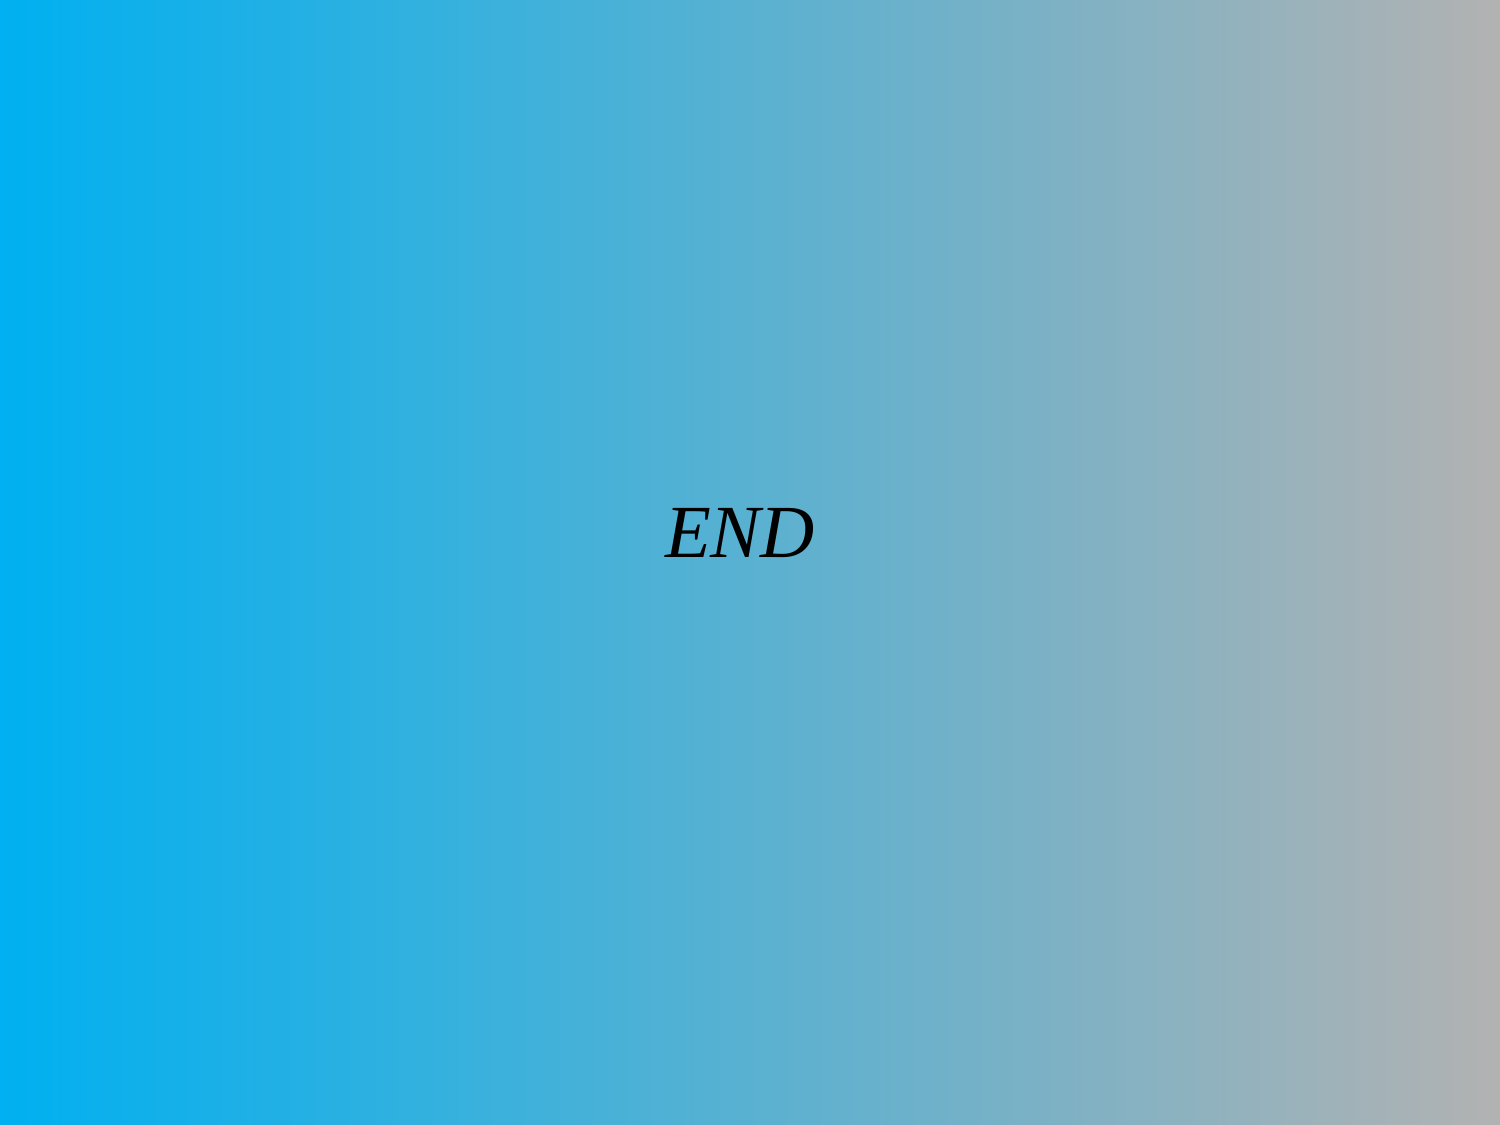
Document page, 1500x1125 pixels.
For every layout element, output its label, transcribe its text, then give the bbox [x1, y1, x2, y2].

text_box END [649, 474, 832, 580]
